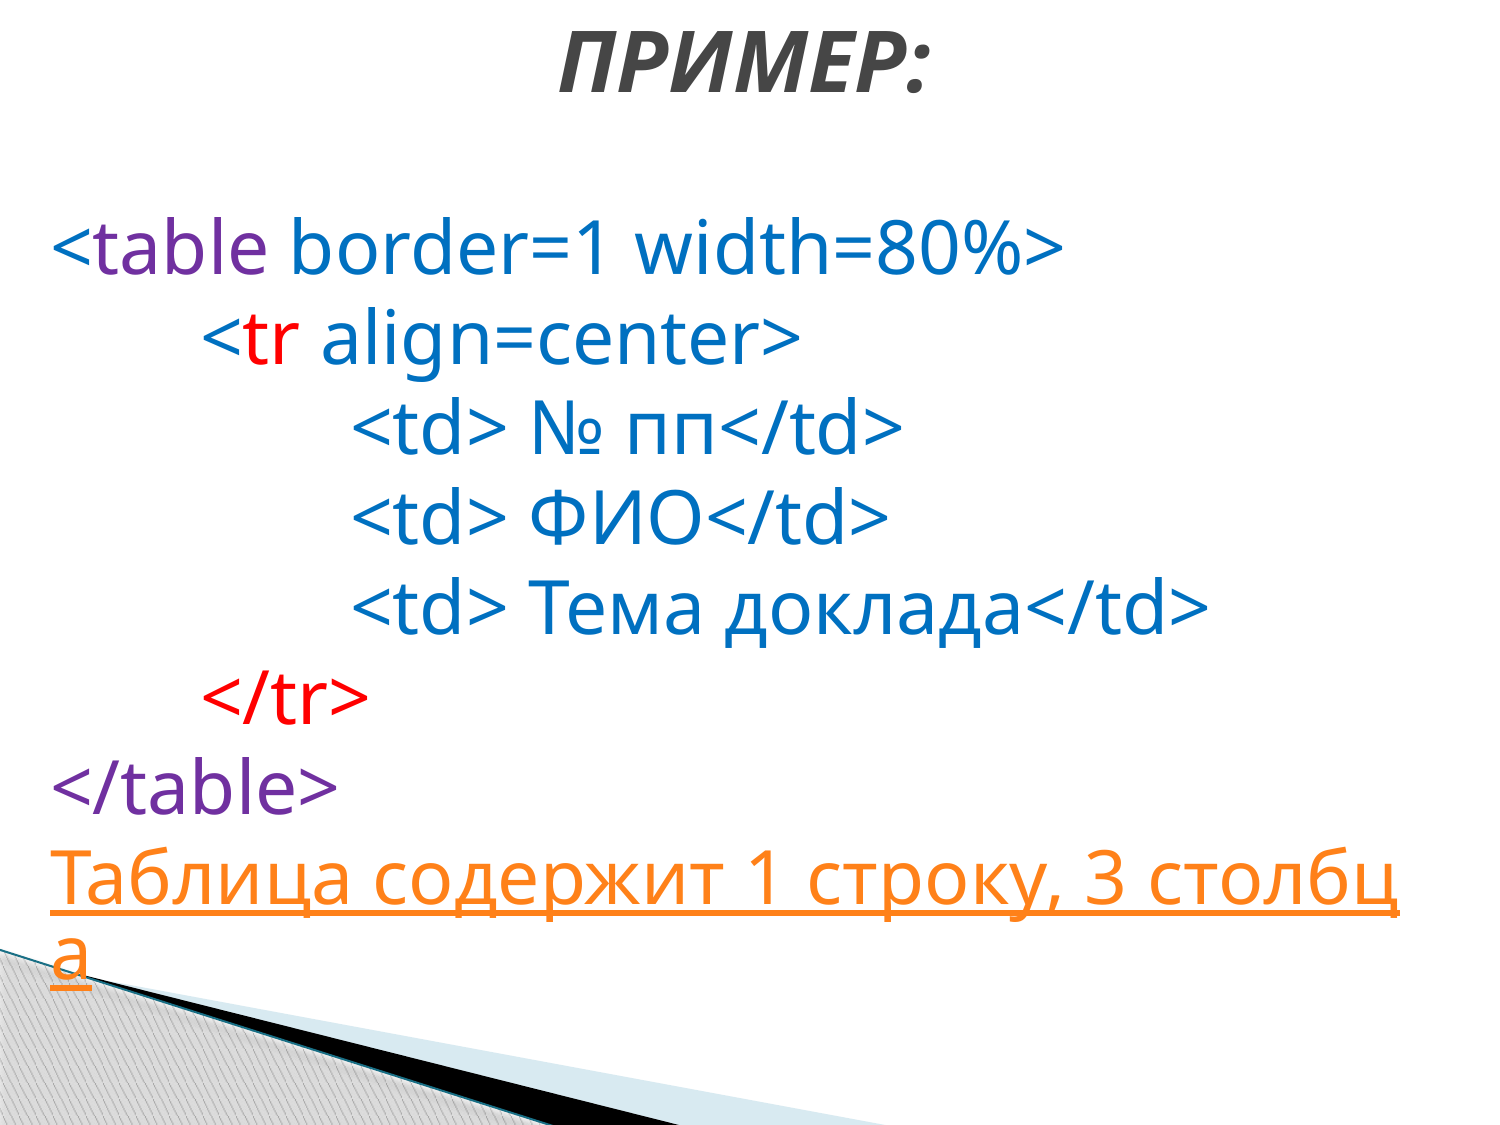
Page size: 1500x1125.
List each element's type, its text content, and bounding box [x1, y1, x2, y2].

text_box ПРИМЕР: <table border=1 width=80%> <tr align=center> <td> № пп</td> <td> ФИО</td> <td> Тема доклада</td> </tr> </table> Таблица содержит 1 строку, 3 столбца [35, 0, 1454, 940]
